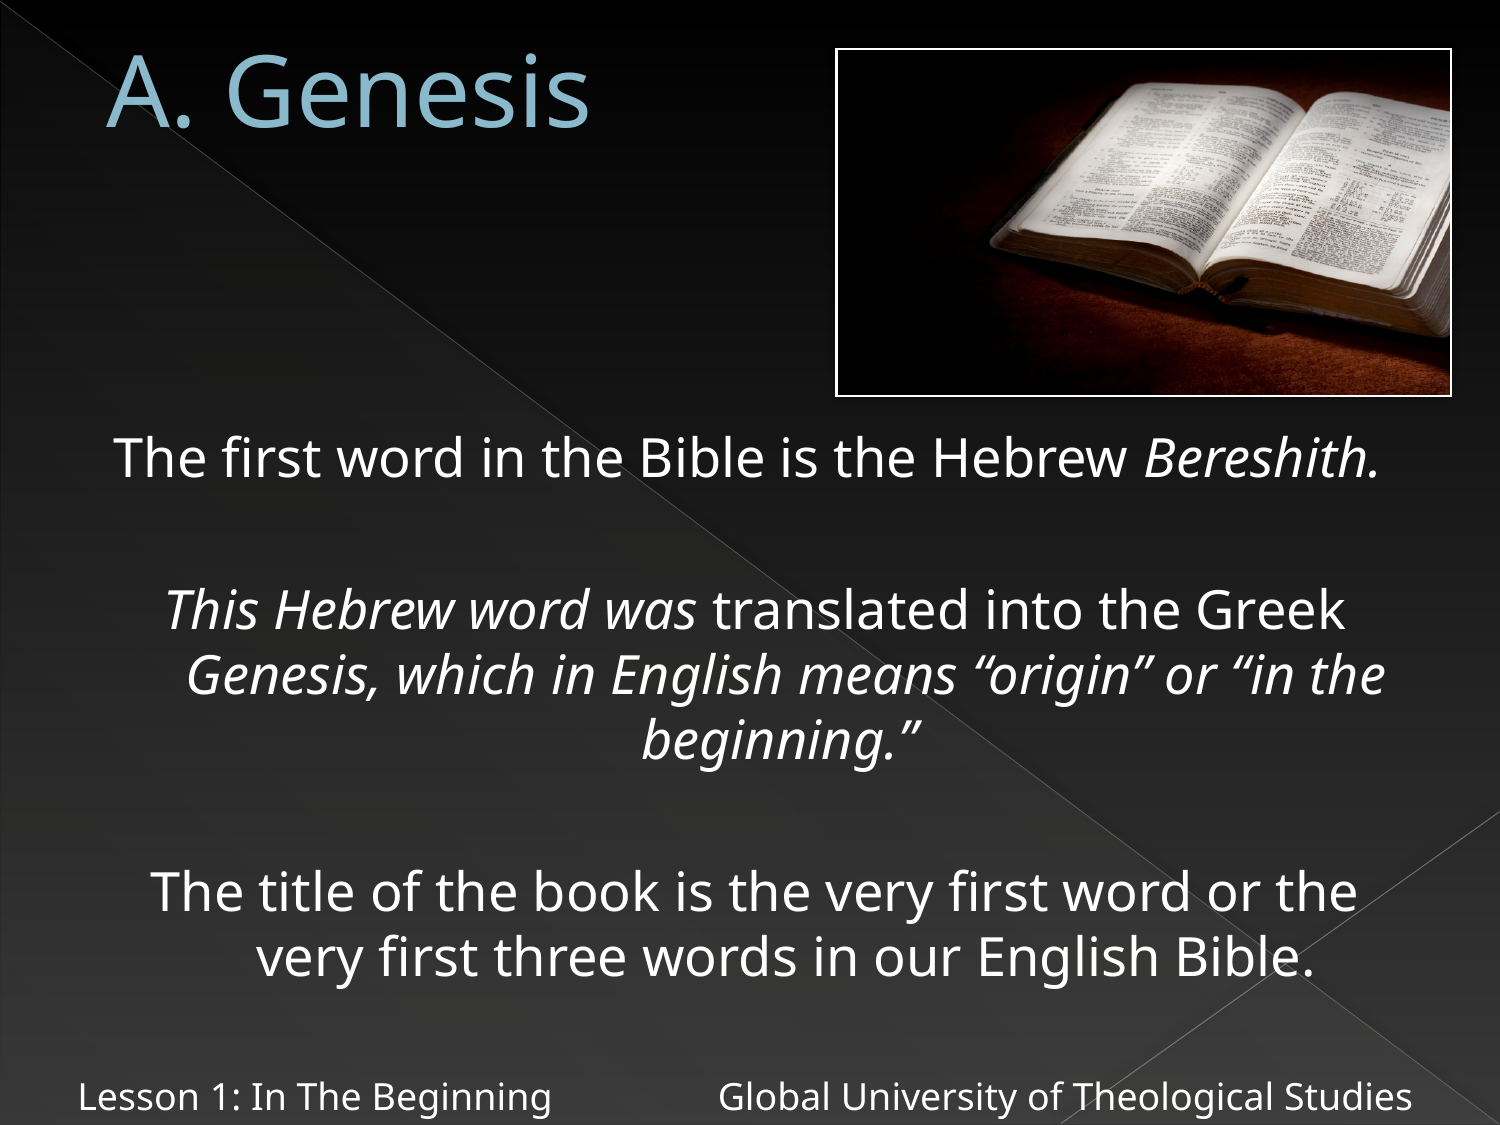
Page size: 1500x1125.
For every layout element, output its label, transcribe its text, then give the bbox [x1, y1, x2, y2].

picture [837, 49, 1451, 396]
footer Lesson 1: In The Beginning Global University of Theological Studies [62, 1075, 1463, 1125]
title A. Genesis [12, 24, 1363, 150]
list The first word in the Bible is the Hebrew Bereshith. This Hebrew word was translated into the Greek Genesis, which in English means “origin” or “in the beginning.” The title of the book is the very first word or the very first three words in our English Bible. [75, 416, 1425, 1075]
